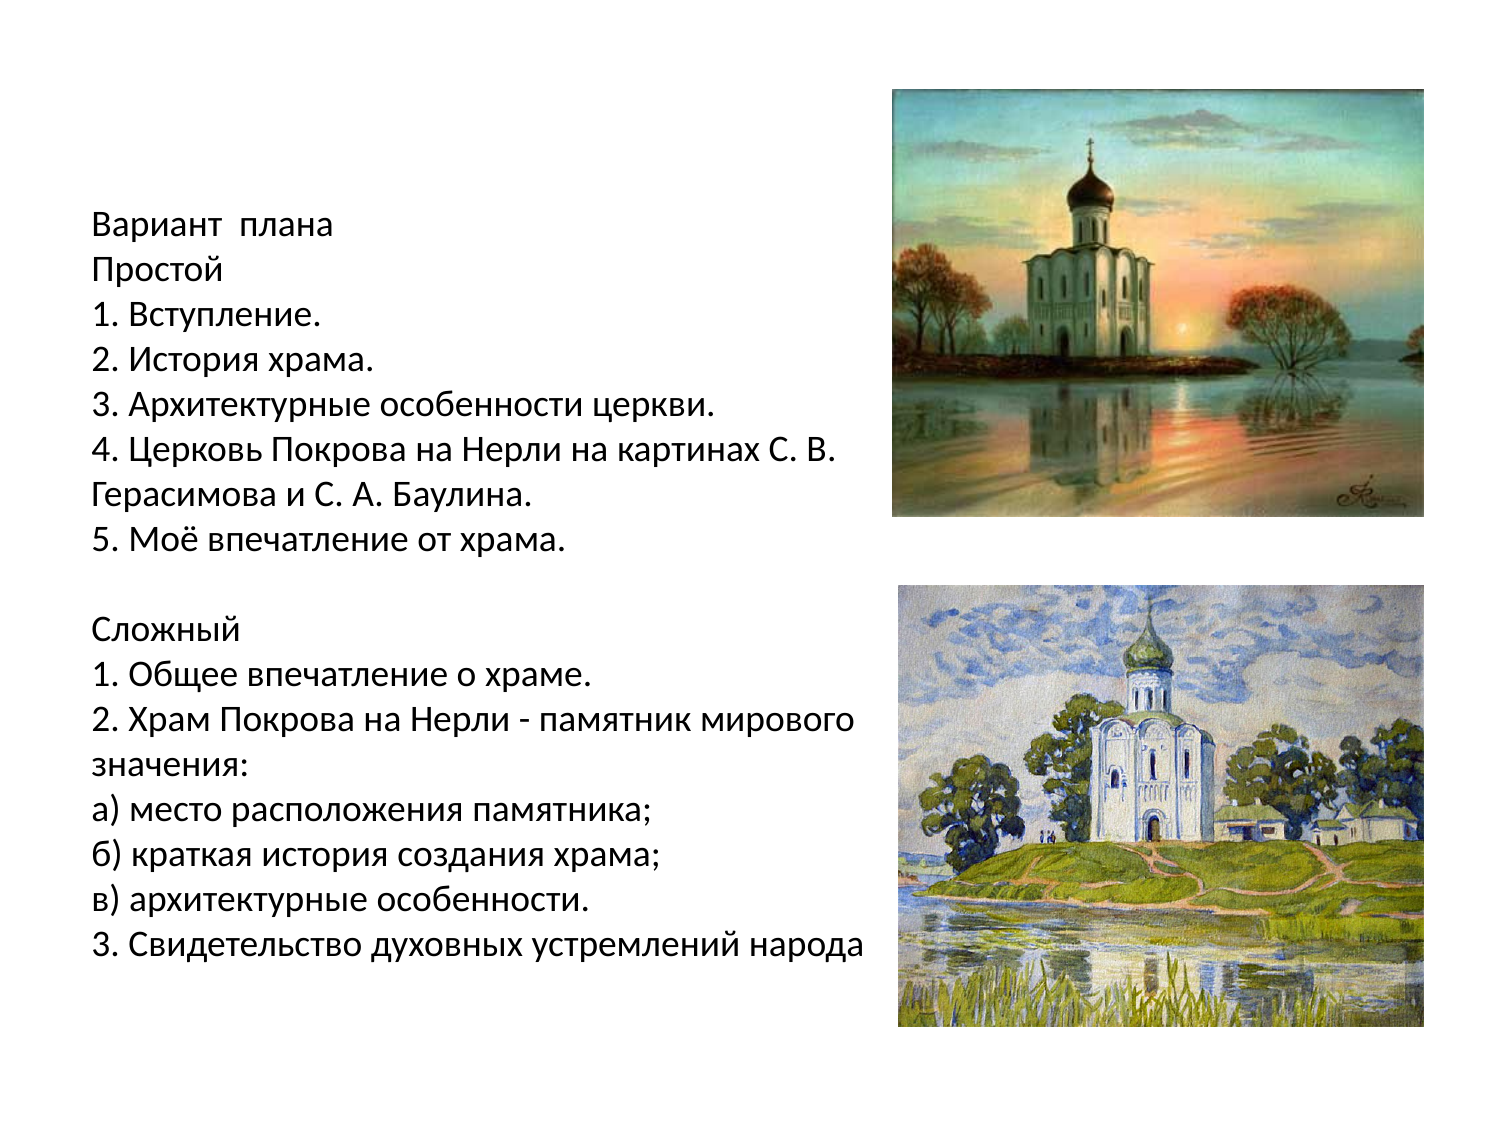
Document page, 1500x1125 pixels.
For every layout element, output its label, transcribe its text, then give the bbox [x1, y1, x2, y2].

picture [898, 584, 1425, 1028]
picture [891, 89, 1424, 517]
text_box Вариант плана Простой 1. Вступление. 2. История храма. 3. Архитектурные особенности церкви. 4. Церковь Покрова на Нерли на картинах С. В. Герасимова и С. А. Баулина. 5. Моё впечатление от храма. Сложный 1. Общее впечатление о храме. 2. Храм Покрова на Нерли - памятник мирового значения: а) место расположения памятника; б) краткая история создания храма; в) архитектурные особенности. 3. Свидетельство духовных устремлений народа [76, 191, 892, 972]
